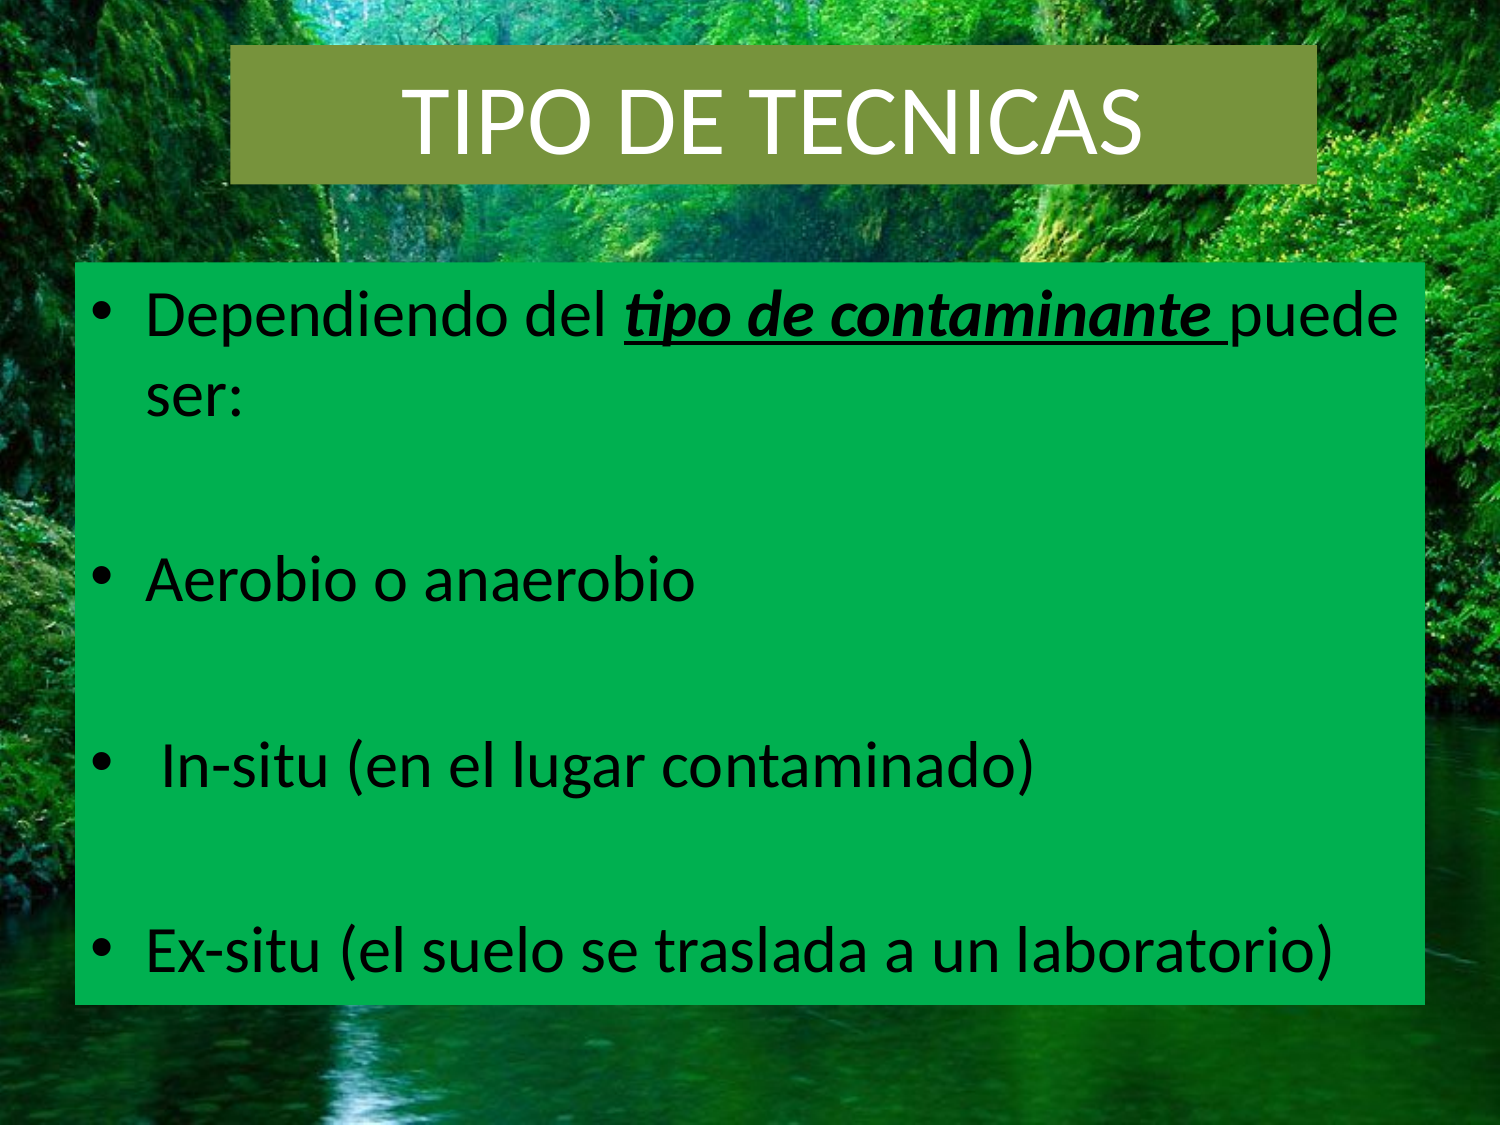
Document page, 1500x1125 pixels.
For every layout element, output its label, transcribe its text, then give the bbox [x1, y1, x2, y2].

title TIPO DE TECNICAS [230, 45, 1317, 185]
list Dependiendo del tipo de contaminante puede ser: Aerobio o anaerobio In-situ (en el lugar contaminado) Ex-situ (el suelo se traslada a un laboratorio) [75, 262, 1425, 1005]
picture [0, 0, 1500, 1125]
